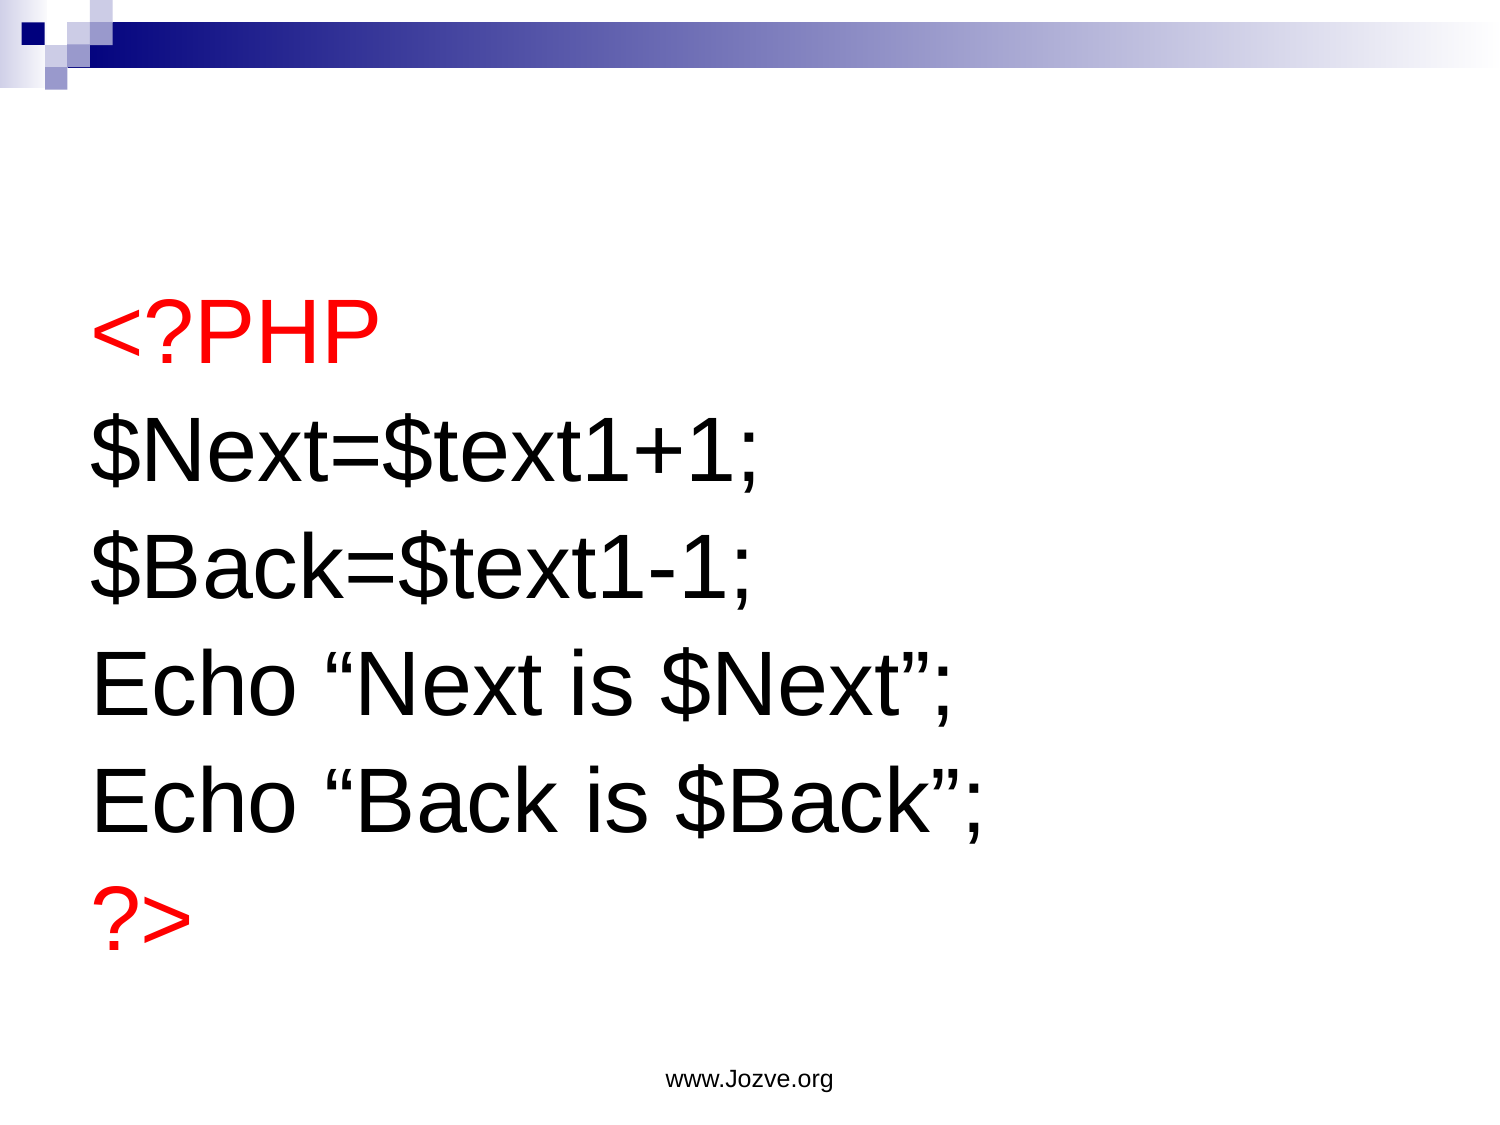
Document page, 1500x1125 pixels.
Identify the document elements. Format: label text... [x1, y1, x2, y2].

list <?PHP $Next=$text1+1; $Back=$text1-1; Echo “Next is $Next”; Echo “Back is $Back”; ?> [74, 148, 1426, 1048]
footer www.Jozve.org [512, 1024, 988, 1101]
